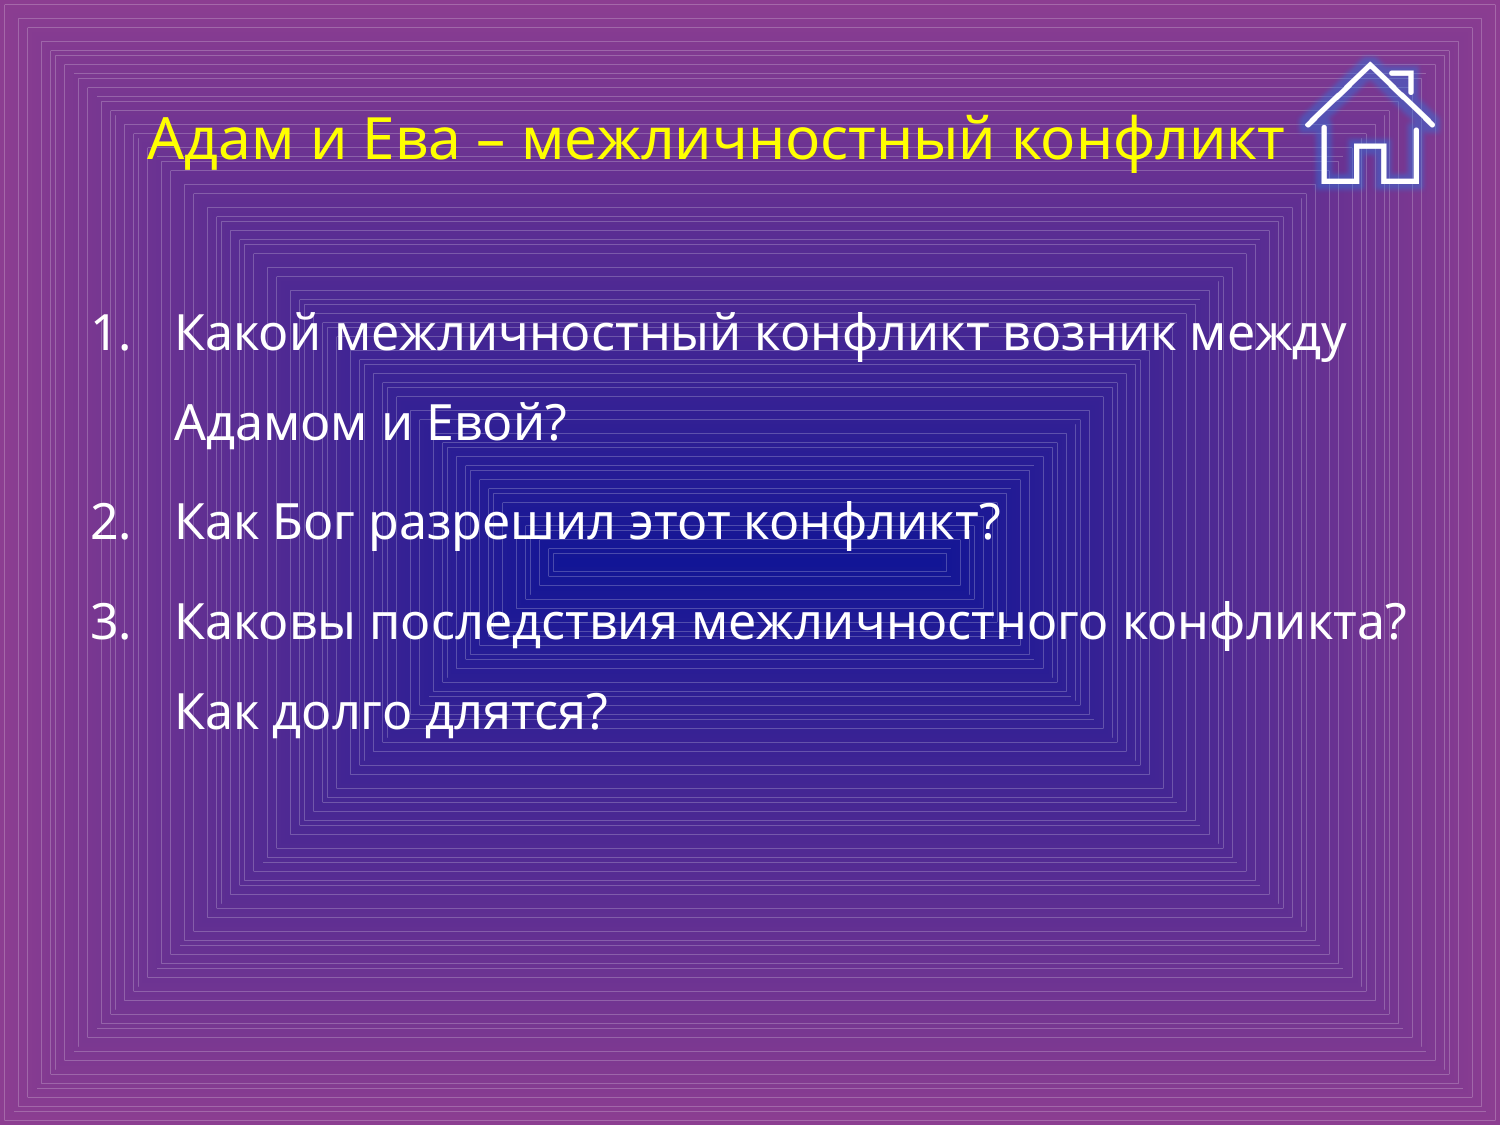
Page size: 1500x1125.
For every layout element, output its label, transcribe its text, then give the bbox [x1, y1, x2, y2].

picture [1304, 54, 1435, 184]
list Какой межличностный конфликт возник между Адамом и Евой? Как Бог разрешил этот конфликт? Каковы последствия межличностного конфликта? Как долго длятся? [75, 262, 1425, 1005]
title Адам и Ева – межличностный конфликт [41, 42, 1392, 231]
